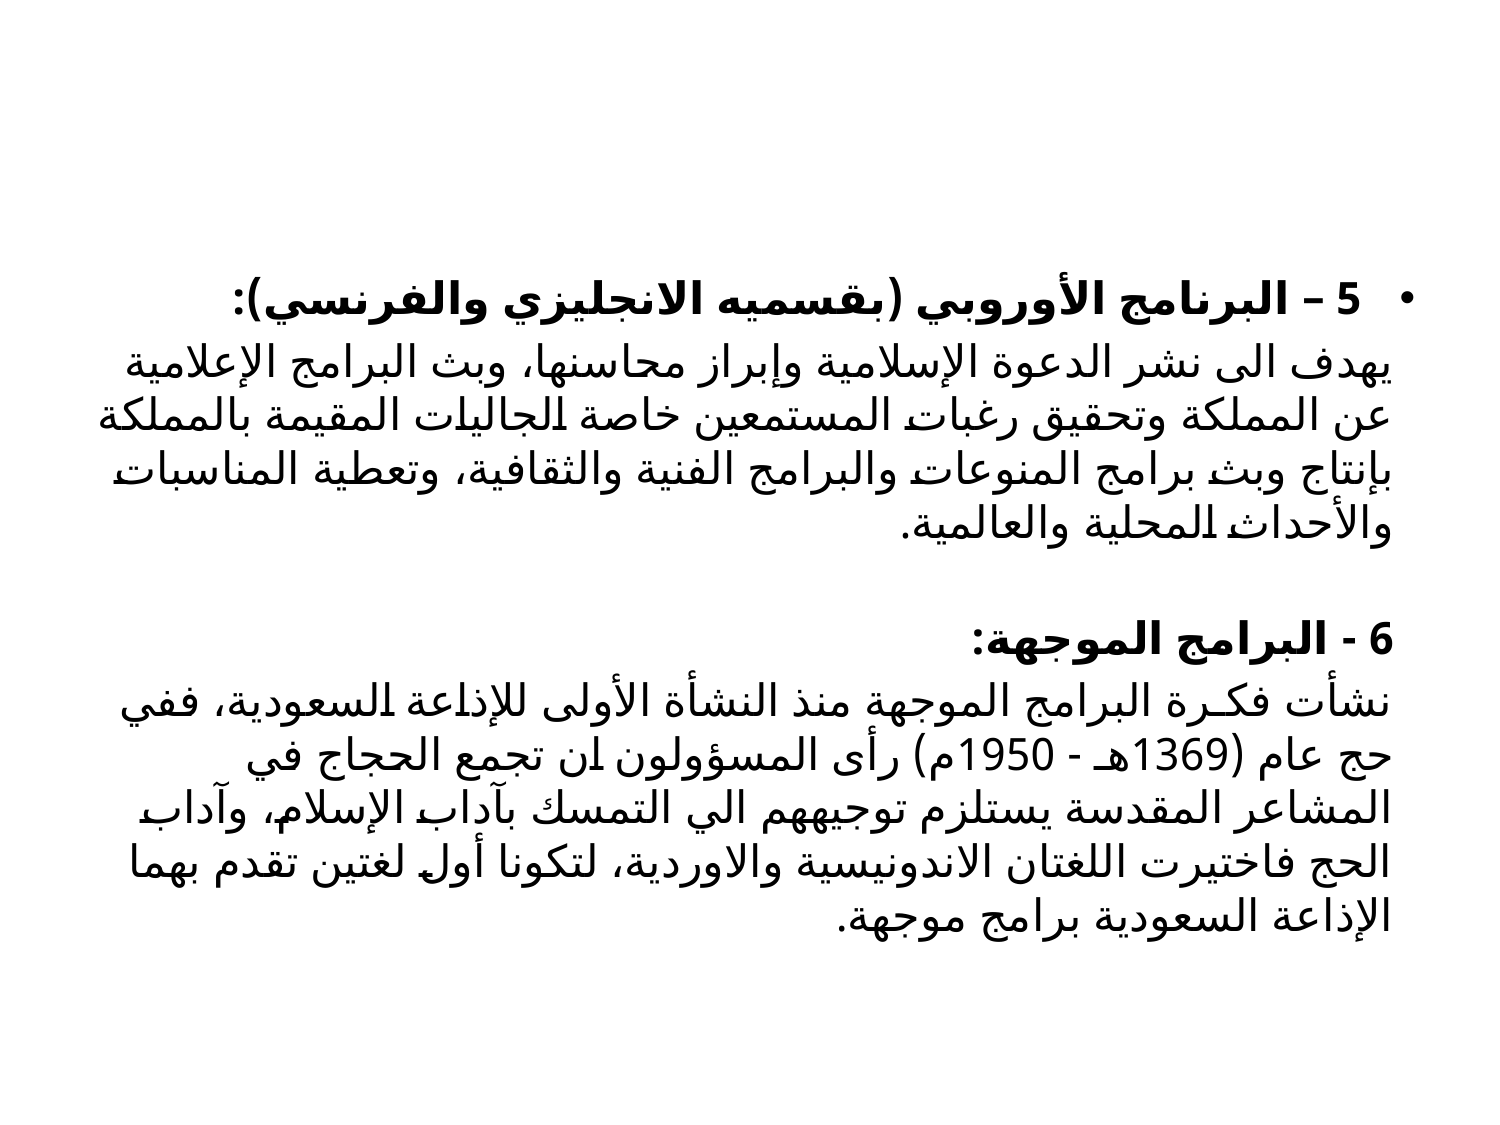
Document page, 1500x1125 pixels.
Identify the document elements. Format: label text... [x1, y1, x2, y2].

list 5 – البرنامج الأوروبي (بقسميه الانجليزي والفرنسي): يهدف الى نشر الدعوة الإسلامية وإبراز محاسنها، وبث البرامج الإعلامية عن المملكة وتحقيق رغبات المستمعين خاصة الجاليات المقيمة بالمملكة بإنتاج وبث برامج المنوعات والبرامج الفنية والثقافية، وتعطية المناسبات والأحداث المحلية والعالمية. 6 - البرامج الموجهة: نشأت فكـرة البرامج الموجهة منذ النشأة الأولى للإذاعة السعودية، ففي حج عام (1369هـ - 1950م) رأى المسؤولون ان تجمع الحجاج في المشاعر المقدسة يستلزم توجيههم الي التمسك بآداب الإسلام، وآداب الحج فاختيرت اللغتان الاندونيسية والاوردية، لتكونا أول لغتين تقدم بهما الإذاعة السعودية برامج موجهة. [75, 262, 1425, 1005]
